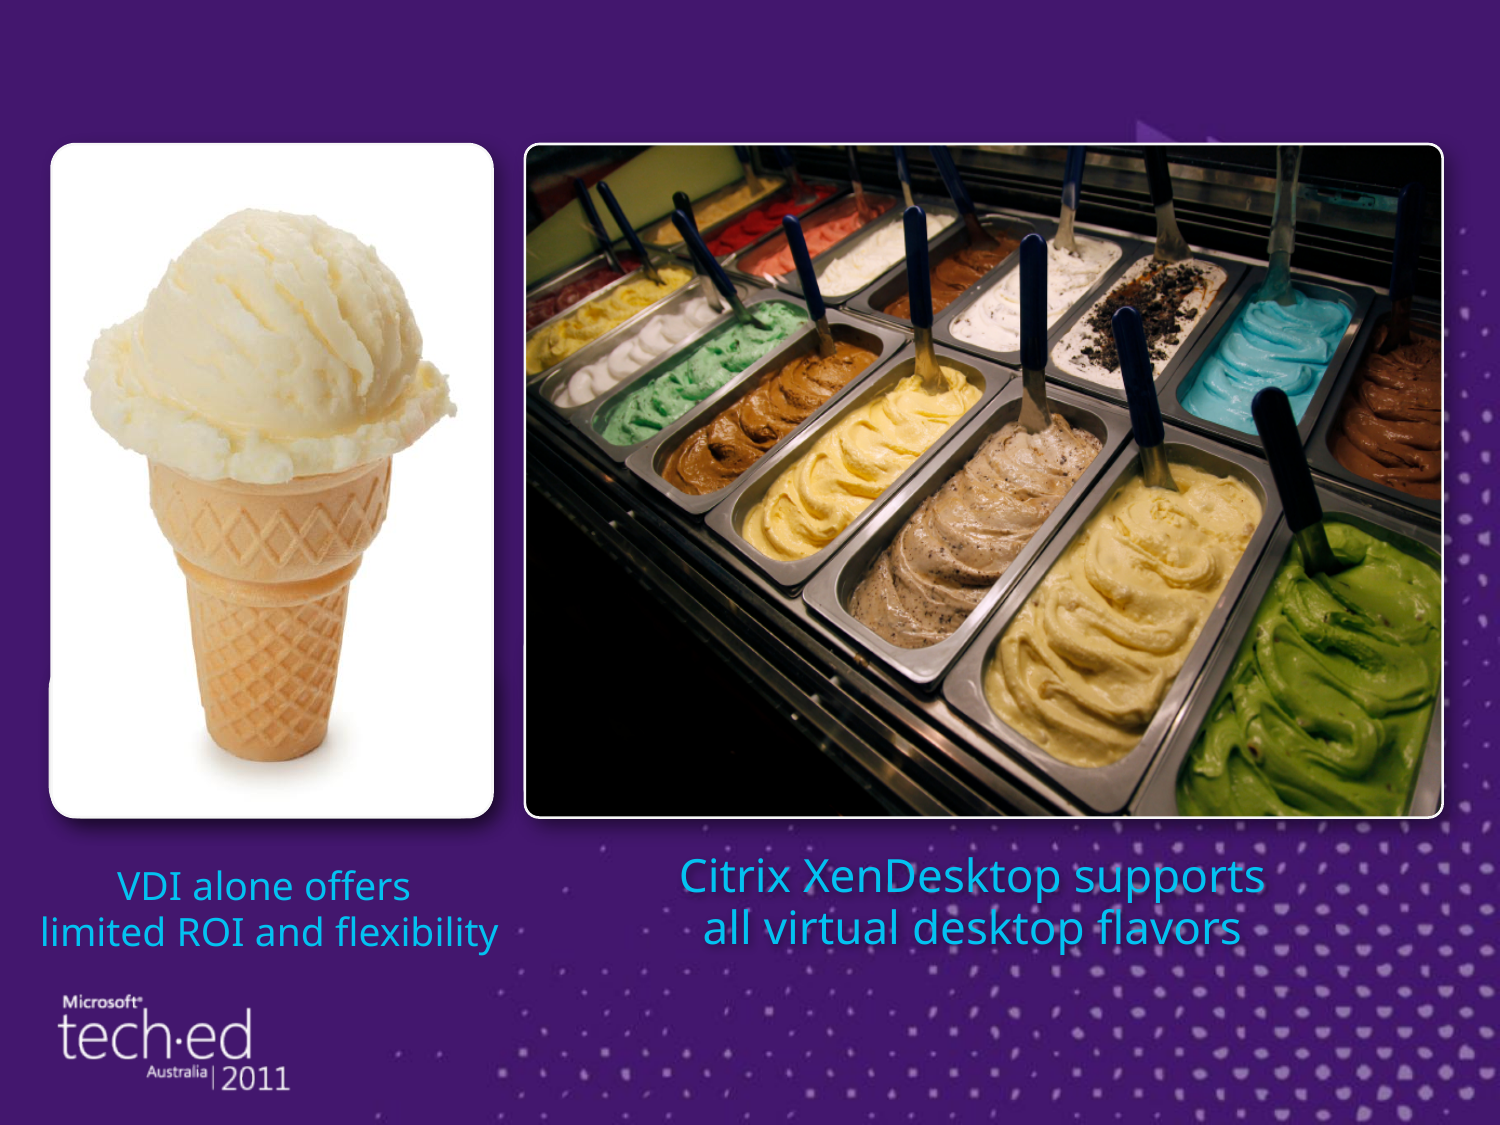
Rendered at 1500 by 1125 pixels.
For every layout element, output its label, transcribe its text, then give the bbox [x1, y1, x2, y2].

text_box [494, 143, 1463, 963]
title VDI alone offers limited ROI and flexibility [0, 853, 489, 963]
picture [0, 0, 1500, 1125]
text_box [49, 143, 493, 818]
